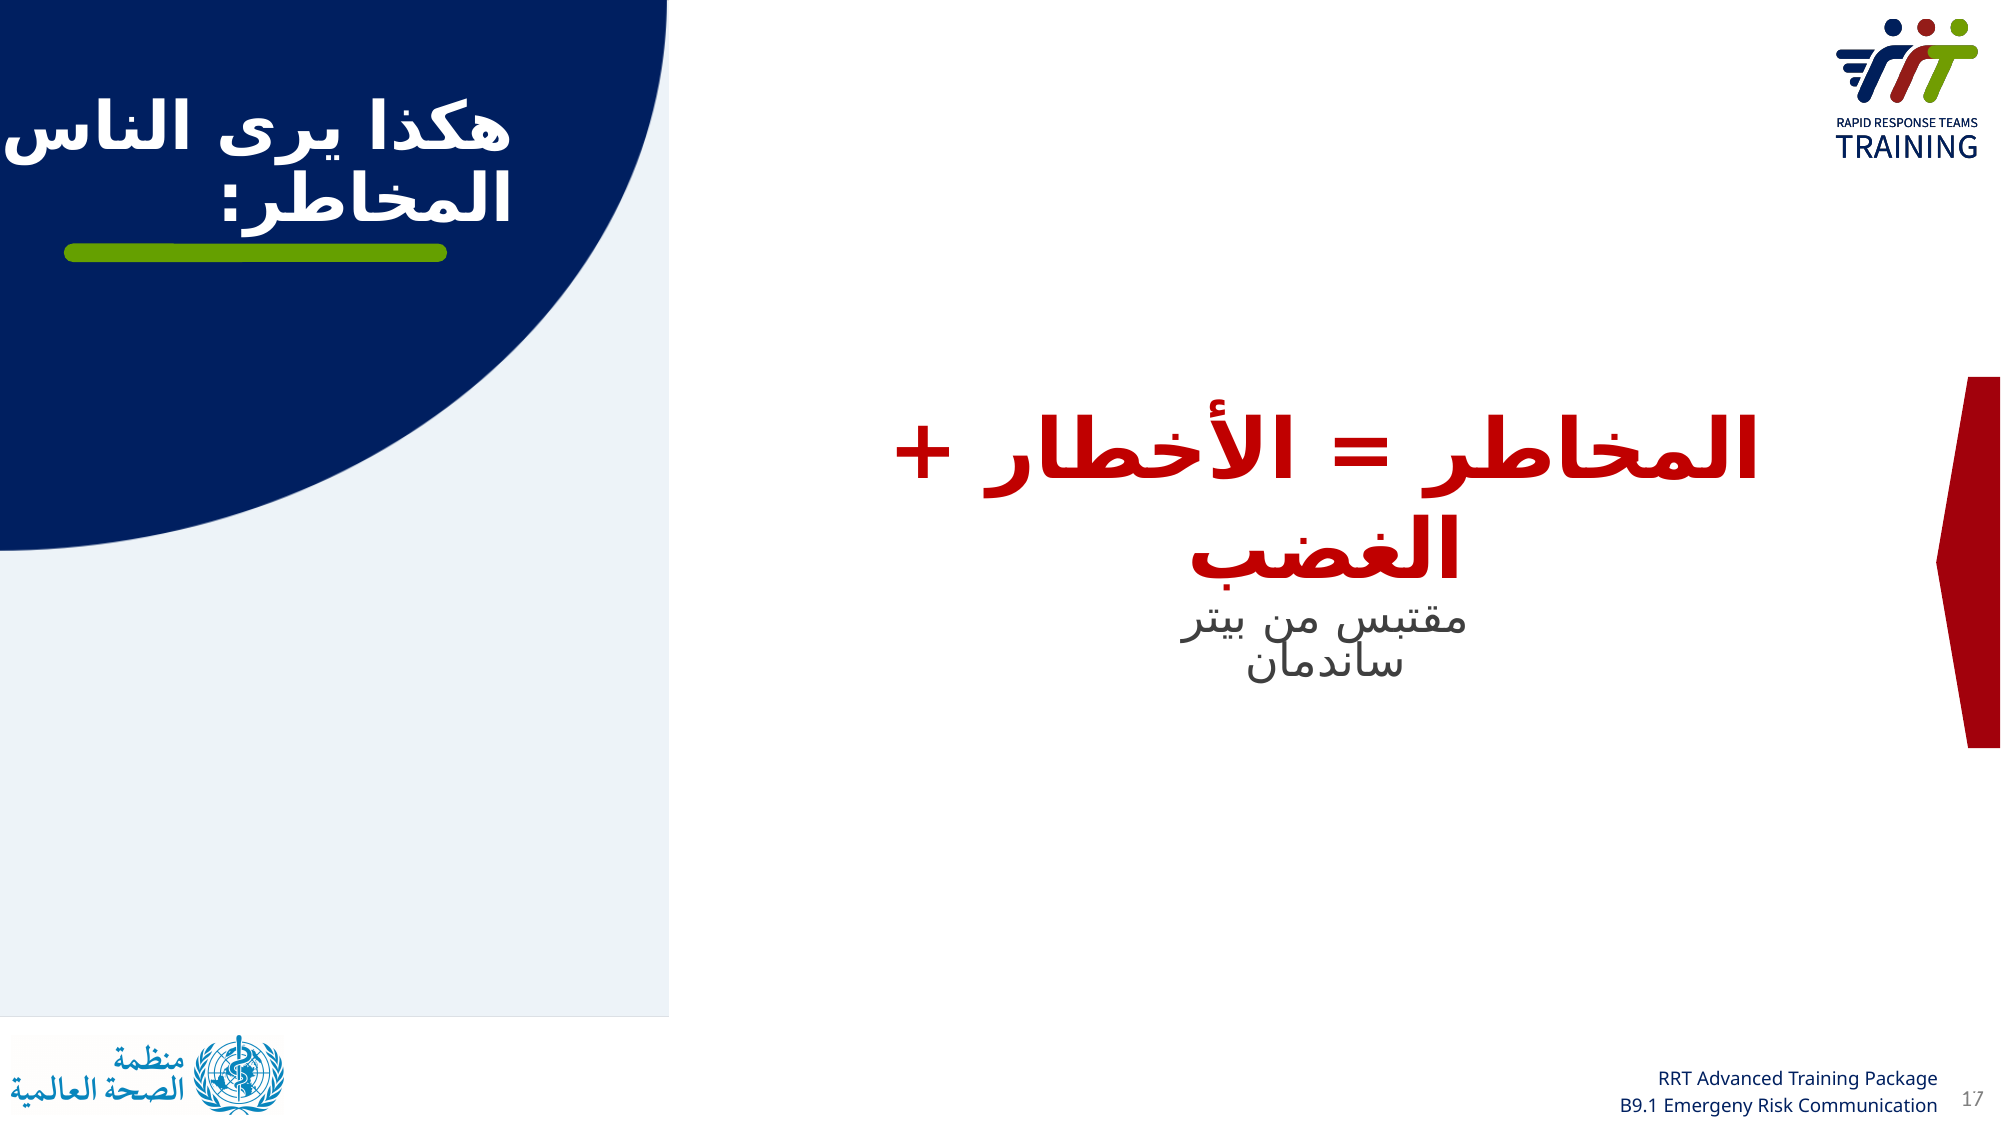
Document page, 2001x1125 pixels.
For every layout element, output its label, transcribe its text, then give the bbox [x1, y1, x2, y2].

text_box هكذا يرى الناس المخاطر: [0, 97, 515, 236]
picture [241, 1050, 247, 1059]
picture [1835, 19, 1978, 167]
picture [11, 1035, 284, 1115]
text_box المخاطر = الأخطار + الغضب [745, 387, 1907, 603]
text_box مقتبس من بيتر ساندمان [1158, 603, 1493, 693]
text_box 17 [1557, 1065, 1993, 1111]
picture [0, 0, 669, 1018]
